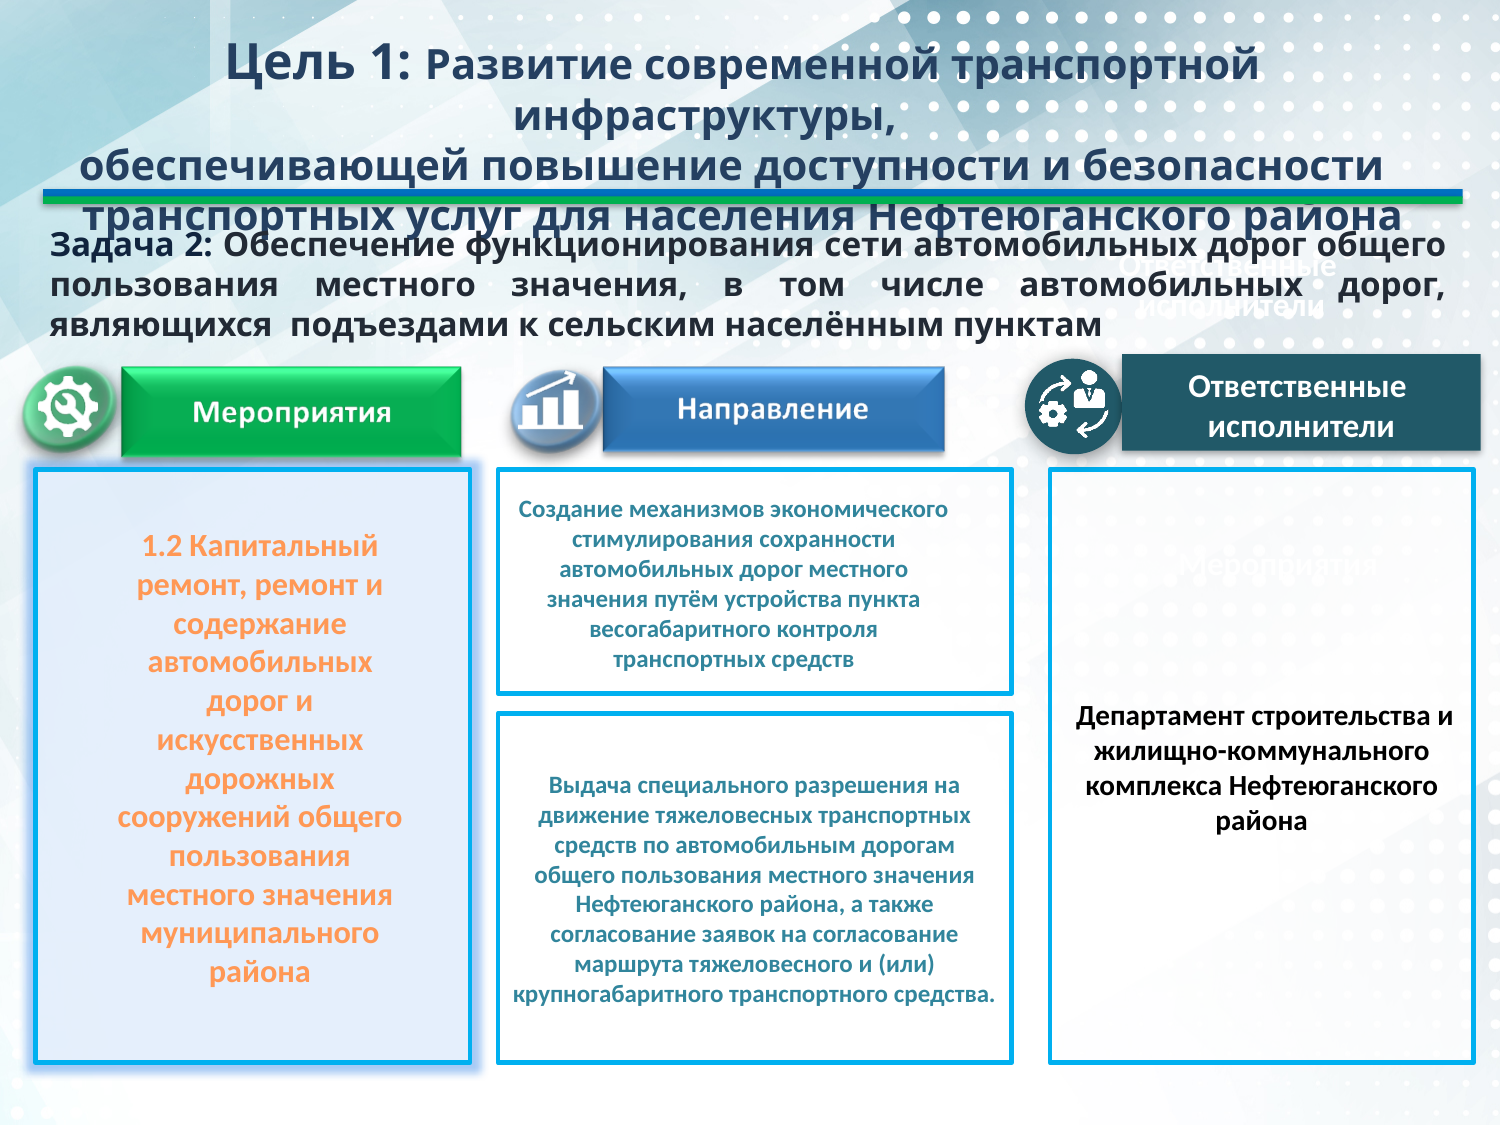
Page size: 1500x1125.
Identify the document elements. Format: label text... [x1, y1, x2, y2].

text_box Выдача специального разрешения на движение тяжеловесных транспортных средств по автомобильным дорогам общего пользования местного значения Нефтеюганского района, а также согласование заявок на согласование маршрута тяжеловесного и (или) крупногабаритного транспортного средства. [496, 711, 1014, 1065]
text_box [1044, 447, 1104, 457]
text_box [1022, 378, 1031, 433]
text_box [42, 188, 1463, 205]
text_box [513, 603, 949, 664]
text_box Департамент строительства и жилищно-коммунального комплекса Нефтеюганского района [1048, 467, 1476, 1065]
text_box [1040, 356, 1105, 368]
text_box Создание механизмов экономического стимулирования сохранности автомобильных дорог местного значения путём устройства пункта весогабаритного контроля транспортных средств [498, 485, 971, 680]
text_box 1.2 Капитальный ремонт, ремонт и содержание автомобильных дорог и искусственных дорожных сооружений общего пользования местного значения муниципального района [97, 516, 423, 1017]
text_box Цель 1: Развитие современной транспортной инфраструктуры, обеспечивающей повышение доступности и безопасности транспортных услуг для населения Нефтеюганского района [22, 21, 1463, 247]
text_box Задача 2: Обеспечение функционирования сети автомобильных дорог общего пользования местного значения, в том числе автомобильных дорог, являющихся подъездами к сельским населённым пунктам [34, 215, 1463, 351]
picture [0, 0, 1500, 1125]
text_box [34, 479, 472, 1065]
text_box Ответственные исполнители [1173, 357, 1430, 452]
text_box [1120, 352, 1483, 453]
text_box [496, 467, 1014, 695]
